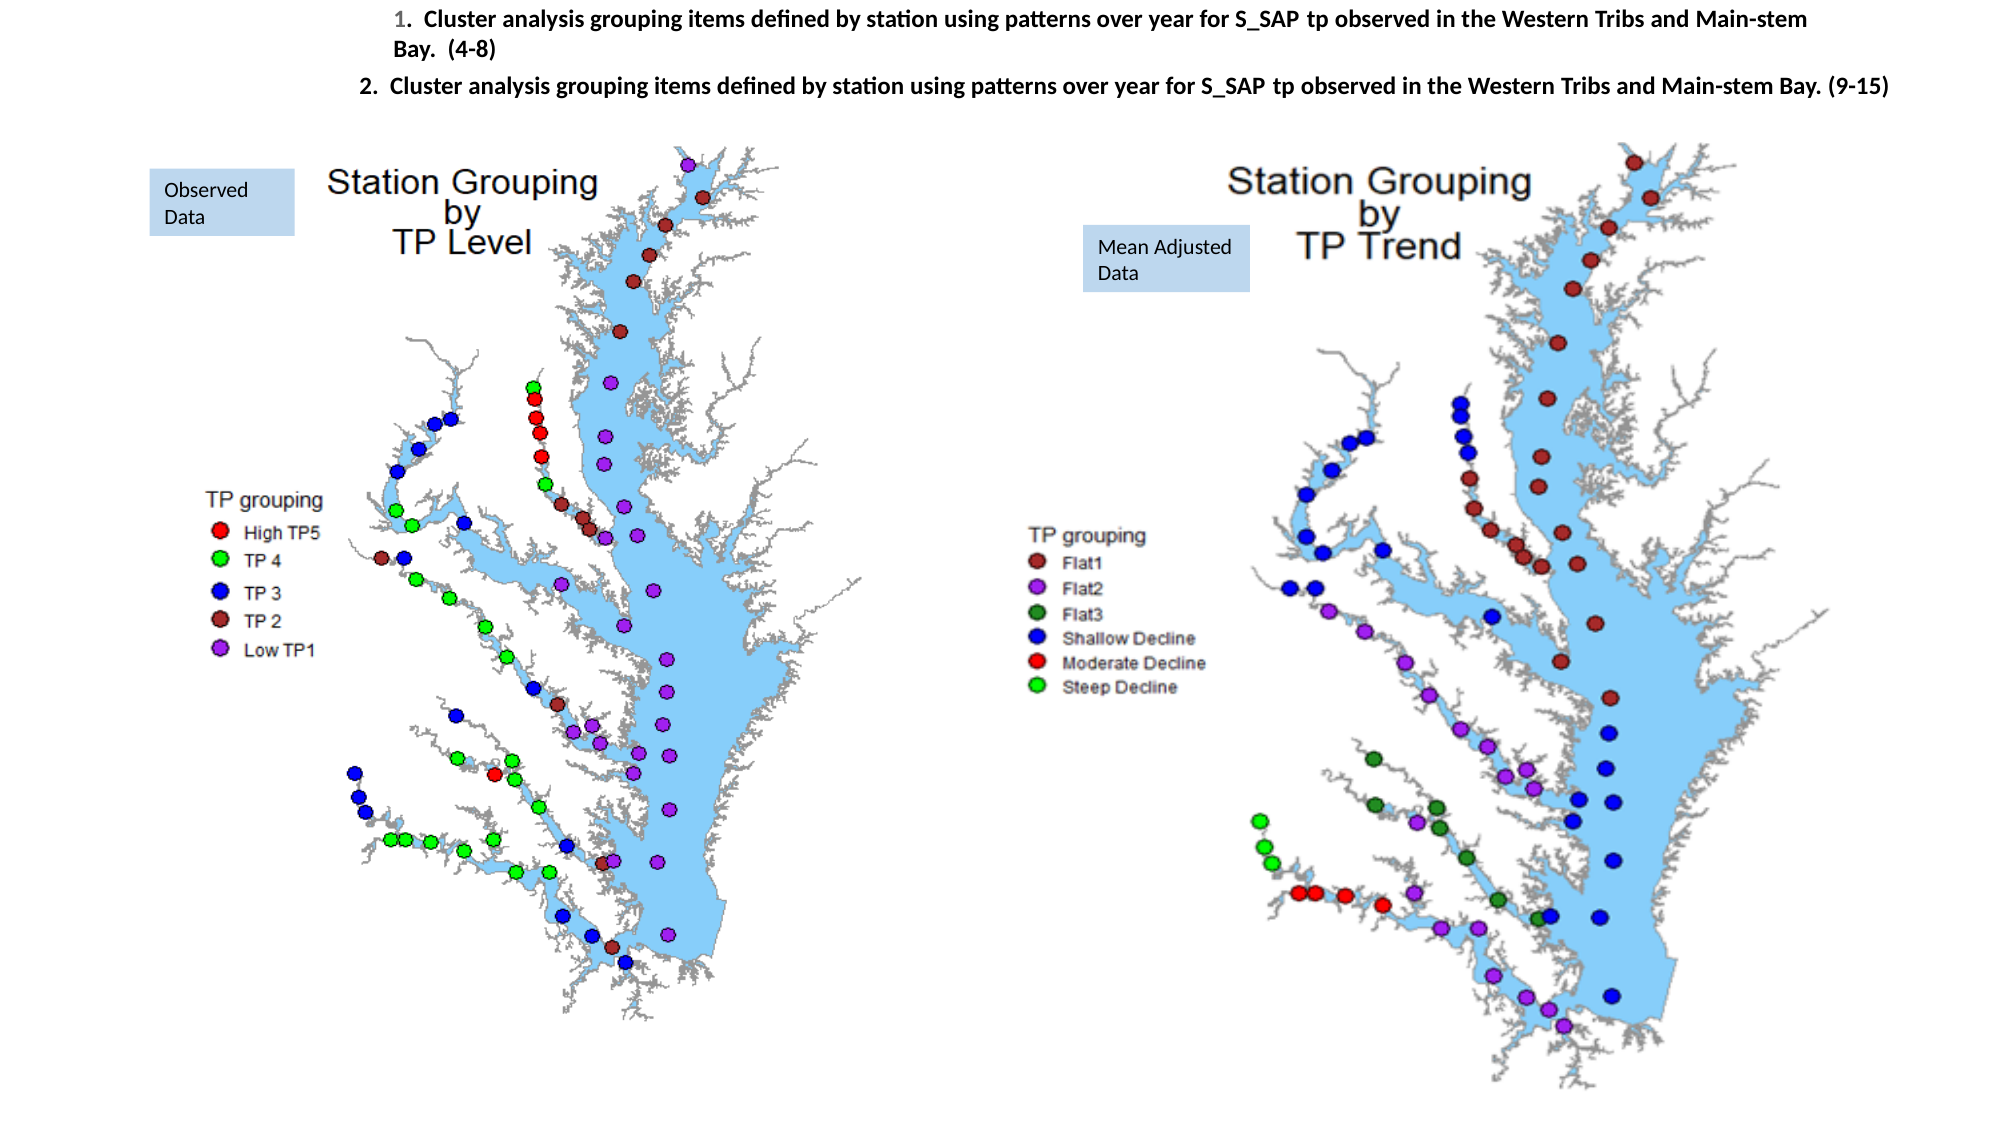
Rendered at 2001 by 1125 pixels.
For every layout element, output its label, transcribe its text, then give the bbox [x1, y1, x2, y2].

slide_number 12 [1412, 1042, 1863, 1103]
picture [1019, 142, 1850, 1102]
text_box 1. Cluster analysis grouping items defined by station using patterns over year for S_SAP tp observed in the Western Tribs and Main-stem Bay. (4-8) [378, 0, 1841, 61]
text_box 2. Cluster analysis grouping items defined by station using patterns over year for S_SAP tp observed in the Western Tribs and Main-stem Bay. (9-15) [344, 61, 1924, 107]
picture [131, 104, 963, 1064]
